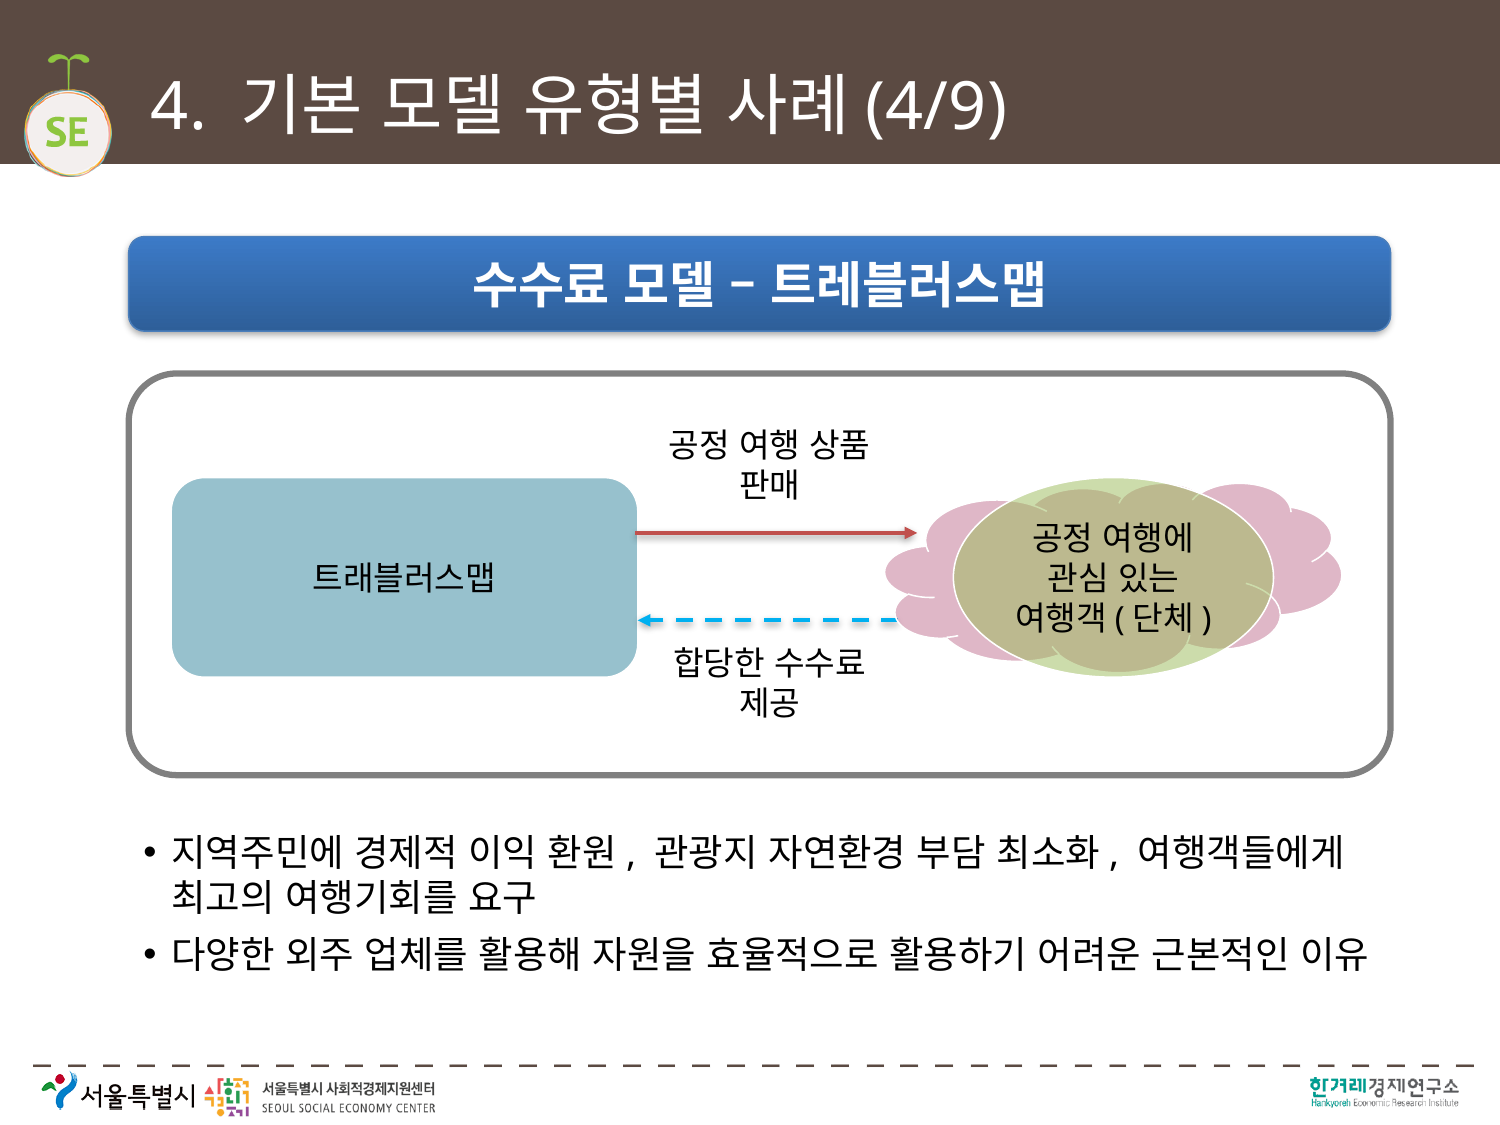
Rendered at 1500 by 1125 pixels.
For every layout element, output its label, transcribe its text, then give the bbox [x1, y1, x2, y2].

text_box [1171, 483, 1342, 650]
text_box 트래블러스맵 [171, 477, 638, 678]
picture [0, 0, 1500, 1125]
text_box 합당한 수수료 제공 [653, 634, 887, 730]
text_box [128, 373, 1391, 776]
text_box 공정 여행 상품 판매 [653, 416, 887, 512]
text_box 지역주민에 경제적 이익 환원, 관광지 자연환경 부담 최소화, 여행객들에게 최고의 여행기회를 요구 다양한 외주 업체를 활용해 자원을 효율적으로 활용하기 어려운 근본적인 이유 [128, 821, 1391, 984]
text_box 수수료 모델 – 트레블러스맵 [127, 235, 1392, 332]
text_box 공정 여행에 관심 있는 여행객(단체) [953, 477, 1274, 678]
title 4. 기본 모델 유형별 사례(4/9) [135, 45, 1463, 161]
text_box [884, 499, 1026, 662]
